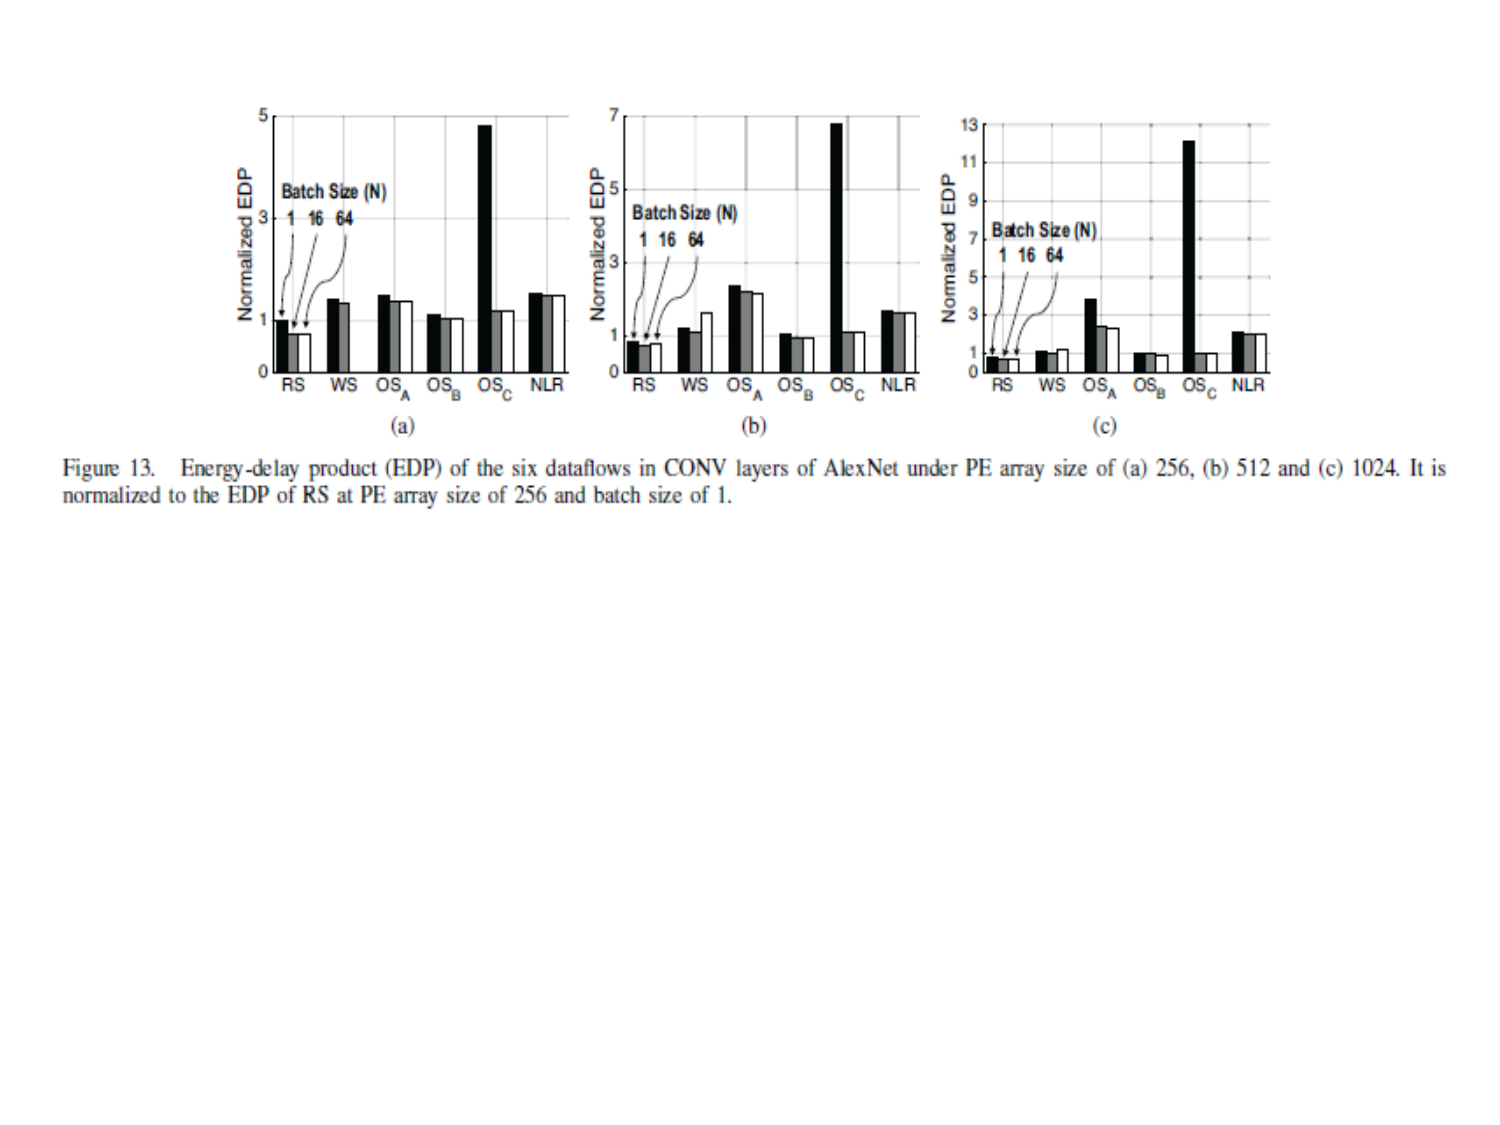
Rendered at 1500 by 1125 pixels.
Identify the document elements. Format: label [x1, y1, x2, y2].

picture [24, 87, 1488, 538]
